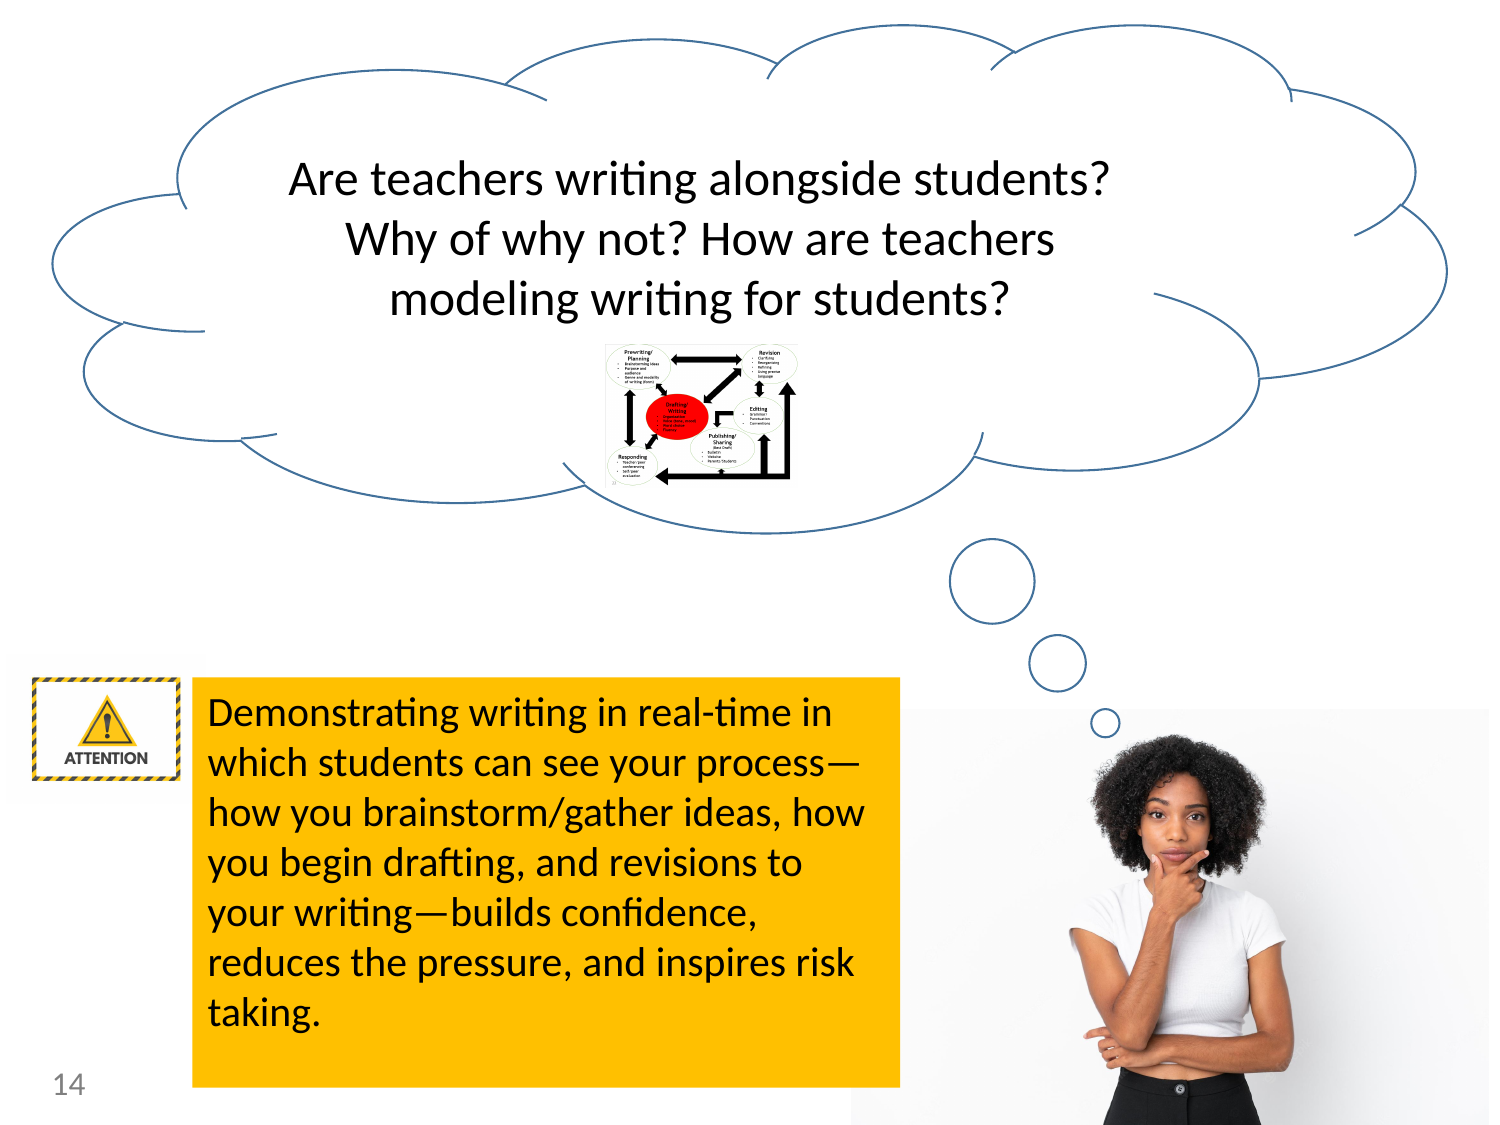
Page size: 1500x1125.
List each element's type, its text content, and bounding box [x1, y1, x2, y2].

picture [605, 344, 798, 488]
slide_number 14 [36, 1054, 375, 1115]
text_box Are teachers writing alongside students? Why of why not? How are teachers modeling writing for students? [1029, 635, 1086, 692]
picture [6, 654, 206, 804]
text_box Are teachers writing alongside students? Why of why not? How are teachers modeling writing for students? [52, 25, 1447, 534]
picture [851, 709, 1489, 1125]
text_box Are teachers writing alongside students? Why of why not? How are teachers modeling writing for students? [949, 539, 1035, 624]
text_box Demonstrating writing in real-time in which students can see your process—how you brainstorm/gather ideas, how you begin drafting, and revisions to your writing—builds confidence, reduces the pressure, and inspires risk taking. [192, 677, 901, 1088]
